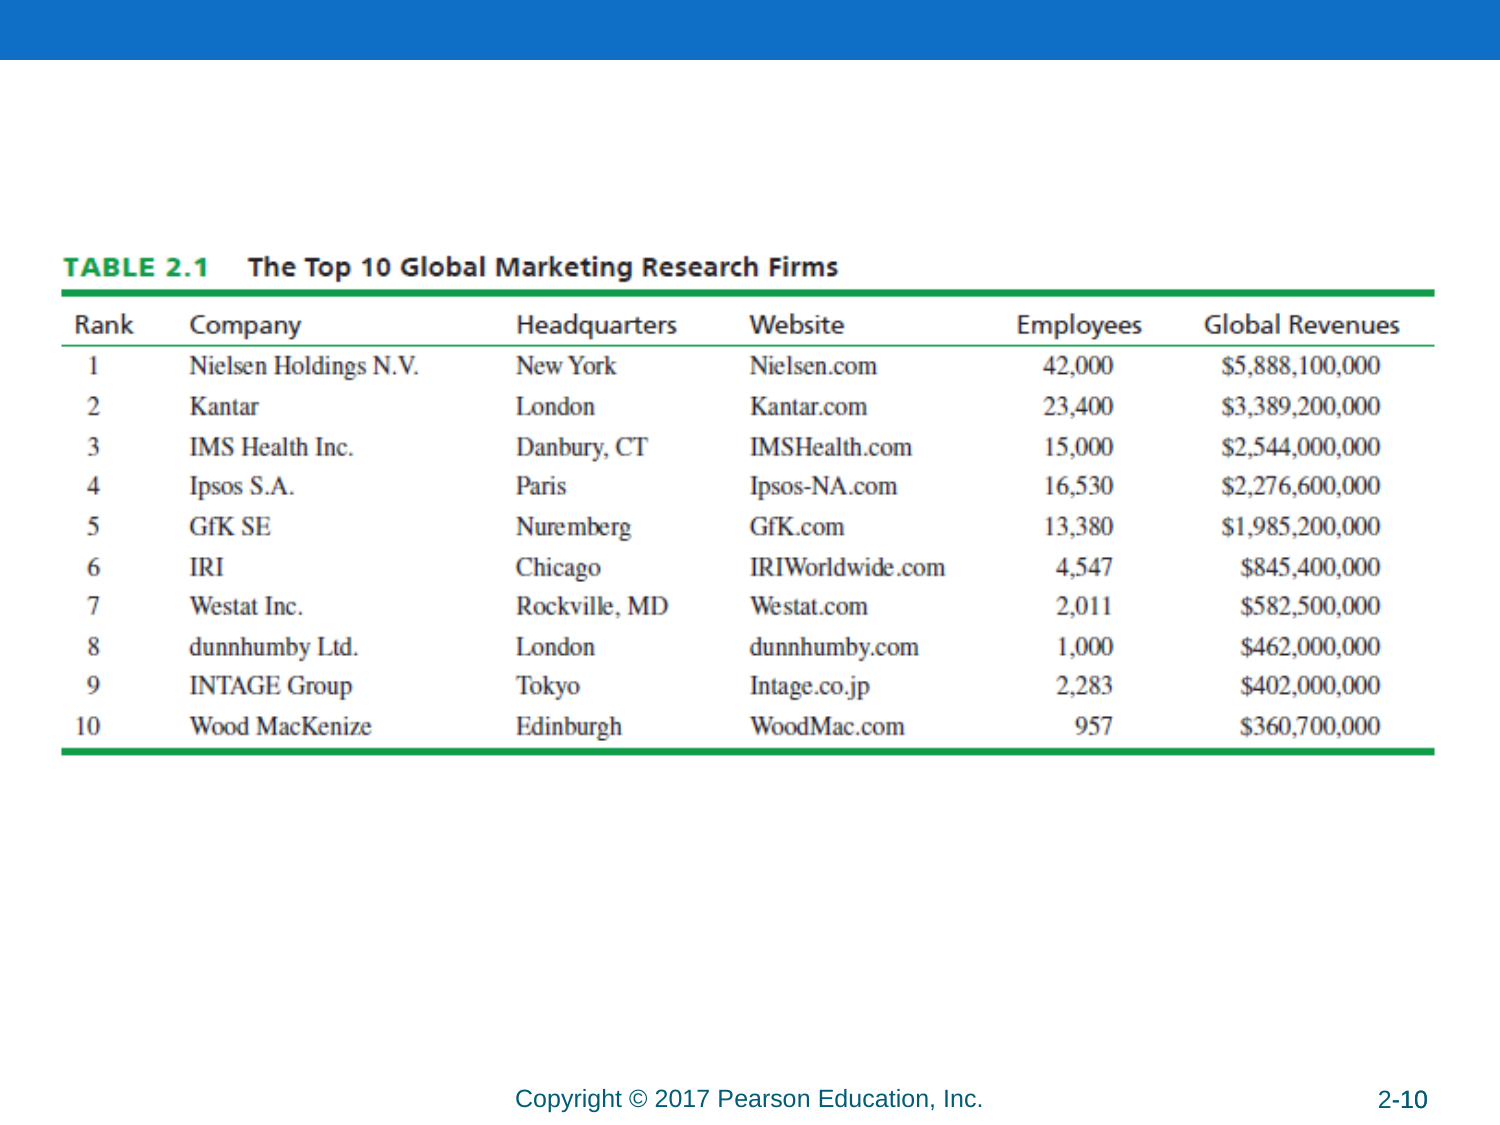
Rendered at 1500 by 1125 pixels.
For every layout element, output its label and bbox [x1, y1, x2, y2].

picture [35, 225, 1459, 765]
picture [641, 1100, 647, 1107]
